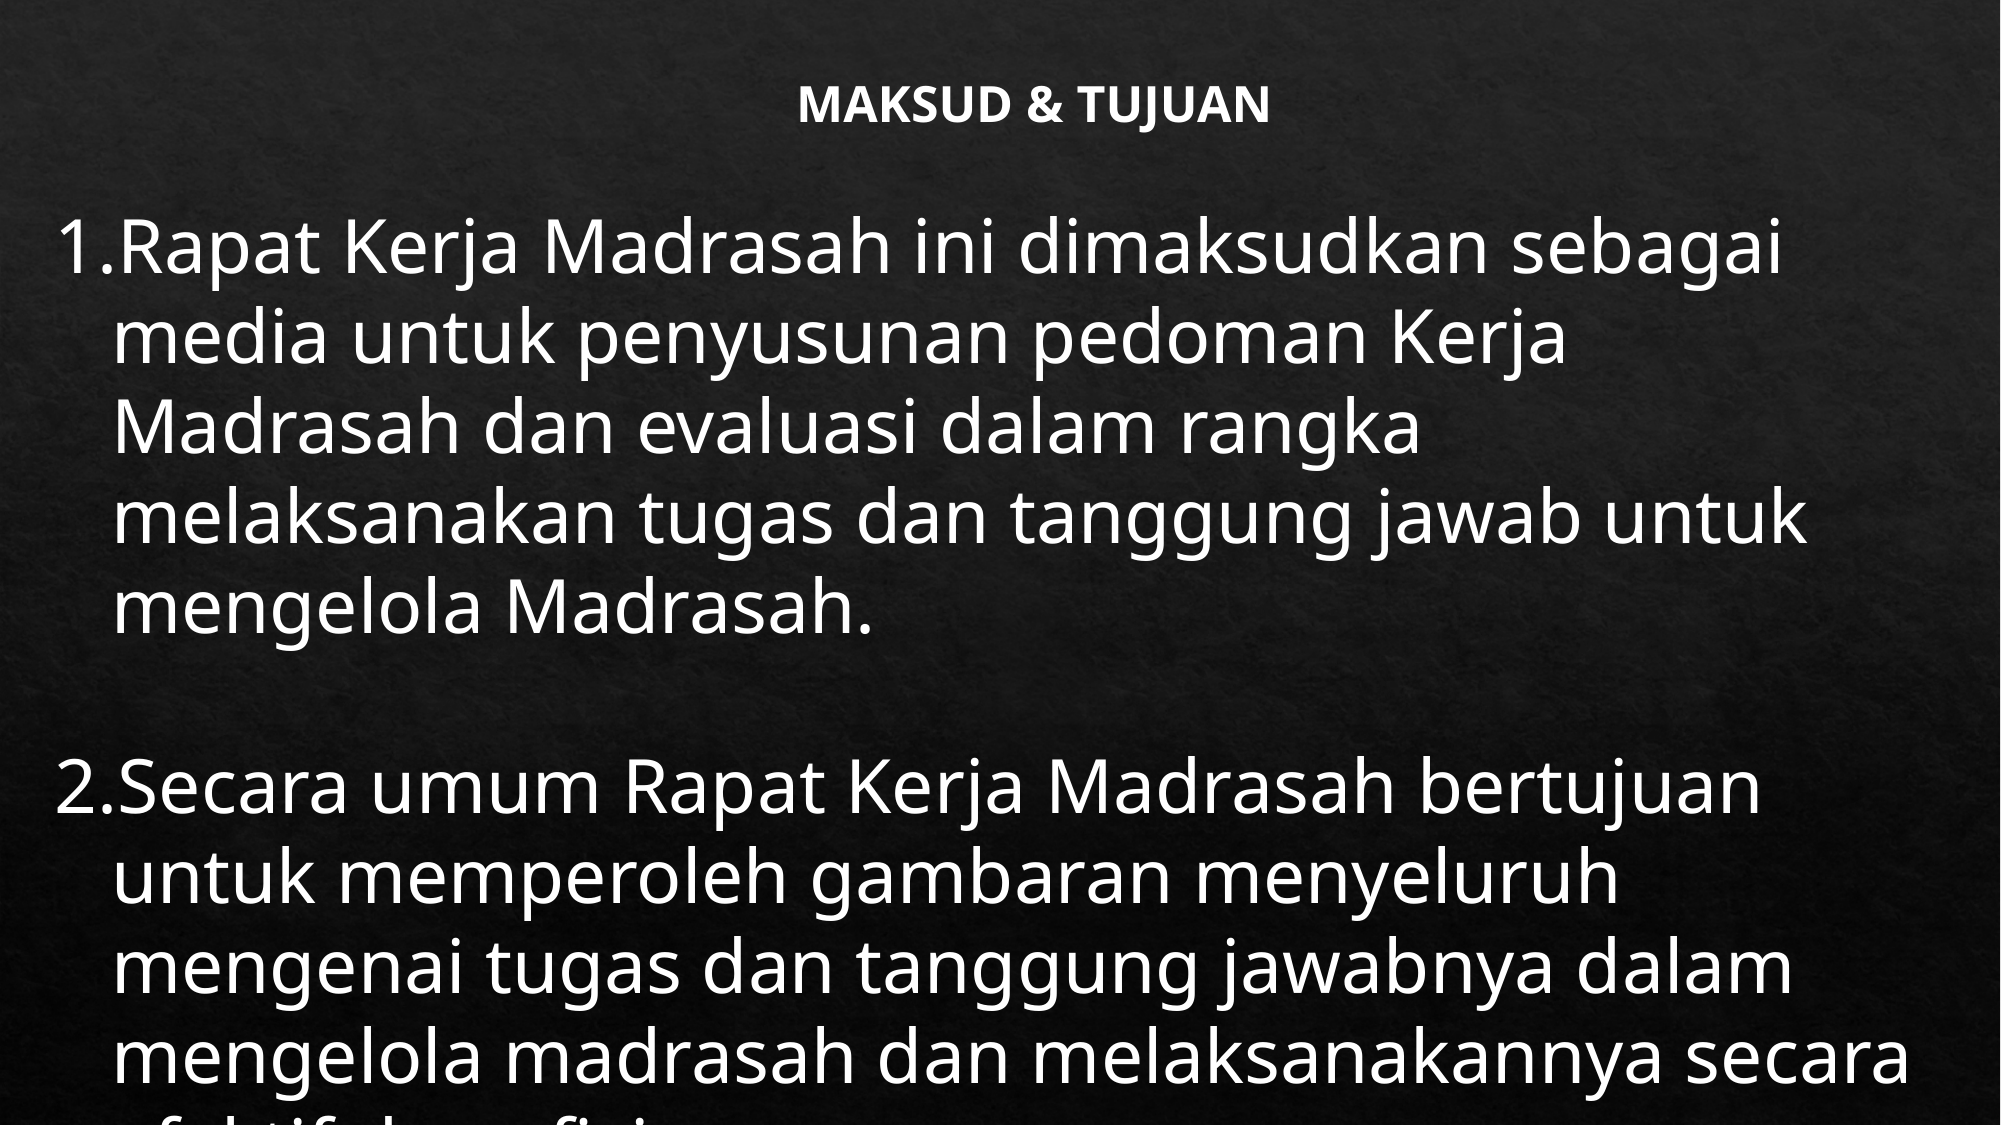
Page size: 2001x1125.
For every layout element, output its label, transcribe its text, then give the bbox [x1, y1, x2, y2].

text_box MAKSUD & TUJUAN [618, 64, 1450, 140]
text_box Rapat Kerja Madrasah ini dimaksudkan sebagai media untuk penyusunan pedoman Kerja Madrasah dan evaluasi dalam rangka melaksanakan tugas dan tanggung jawab untuk mengelola Madrasah. Secara umum Rapat Kerja Madrasah bertujuan untuk memperoleh gambaran menyeluruh mengenai tugas dan tanggung jawabnya dalam mengelola madrasah dan melaksanakannya secara efektif dan efisien. [39, 190, 1957, 1125]
